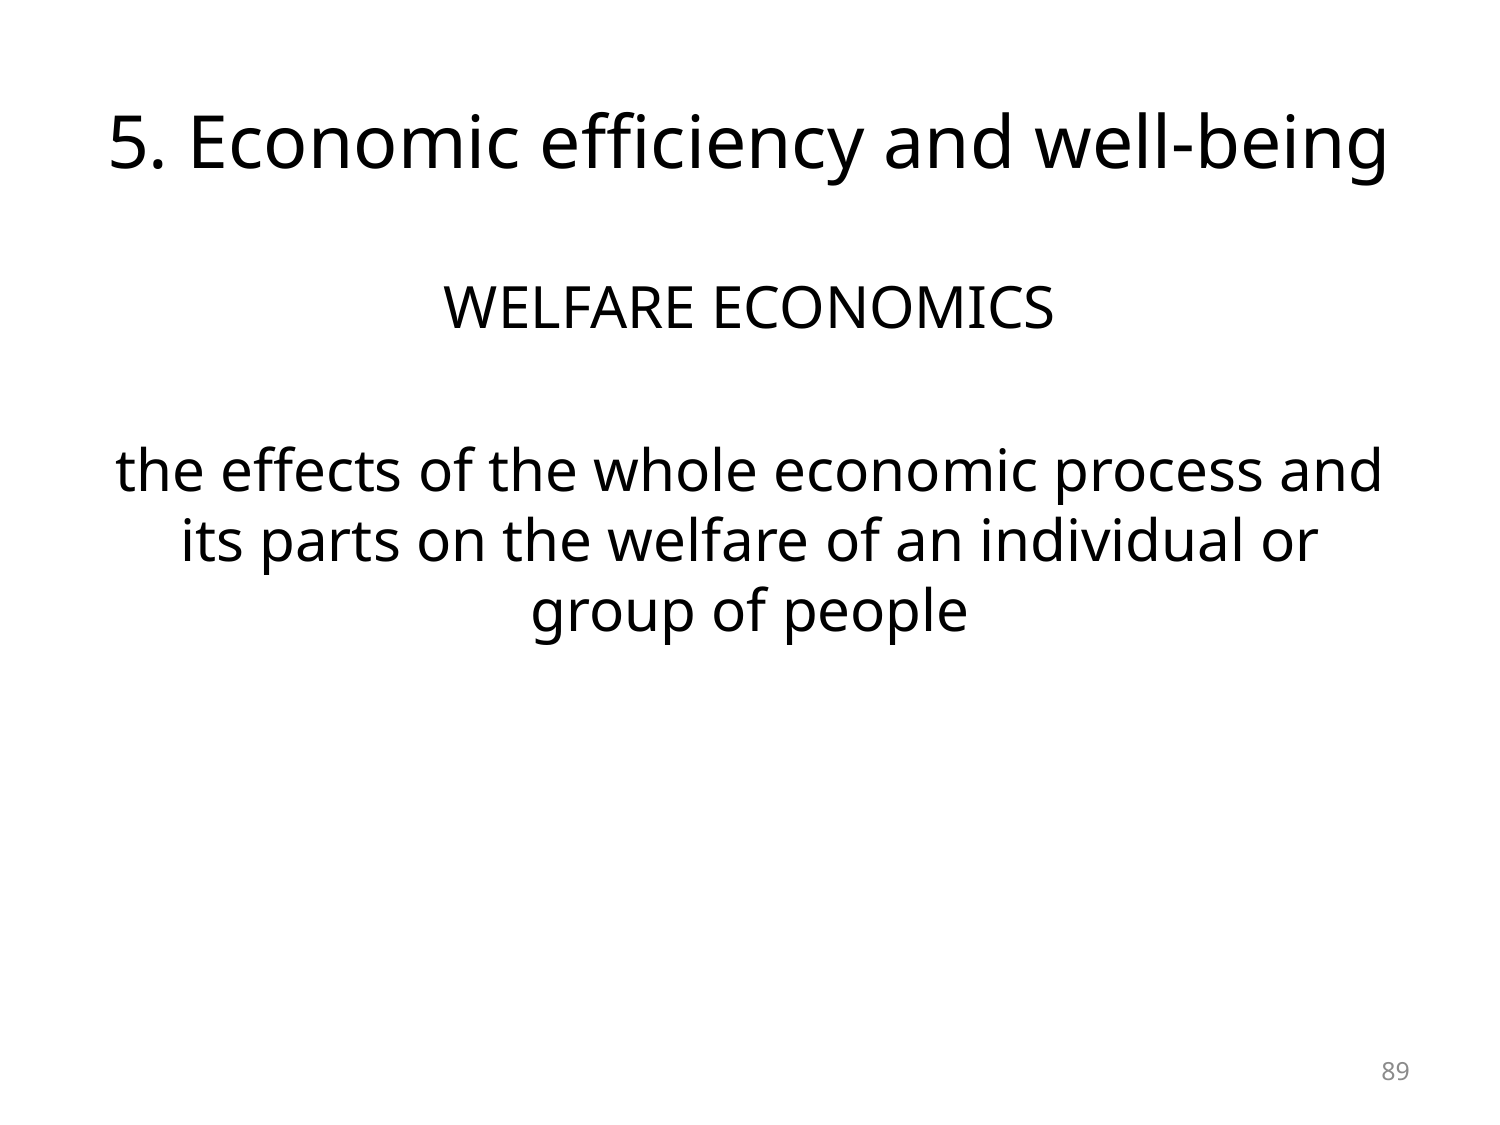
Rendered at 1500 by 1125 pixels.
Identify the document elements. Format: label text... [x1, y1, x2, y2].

list WELFARE ECONOMICS the effects of the whole economic process and its parts on the welfare of an individual or group of people [75, 262, 1425, 1005]
title 5. Economic efficiency and well-being [75, 45, 1425, 233]
slide_number 89 [1074, 1042, 1425, 1103]
